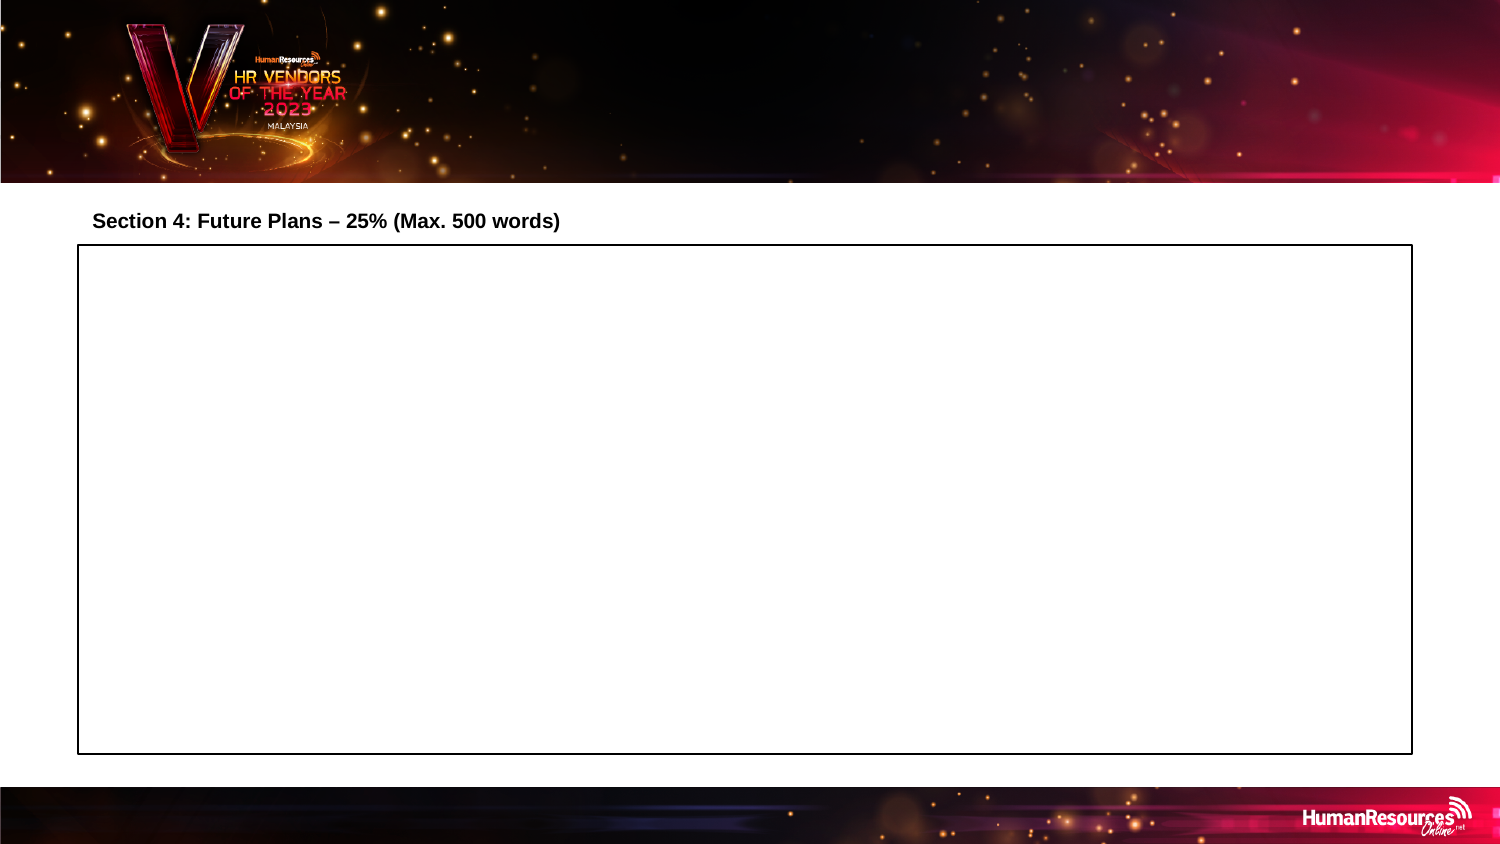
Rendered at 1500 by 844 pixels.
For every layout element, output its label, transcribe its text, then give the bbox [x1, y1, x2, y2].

picture [0, 0, 1500, 844]
text_box [77, 244, 1413, 755]
text_box Section 4: Future Plans – 25% (Max. 500 words) [77, 200, 1058, 241]
